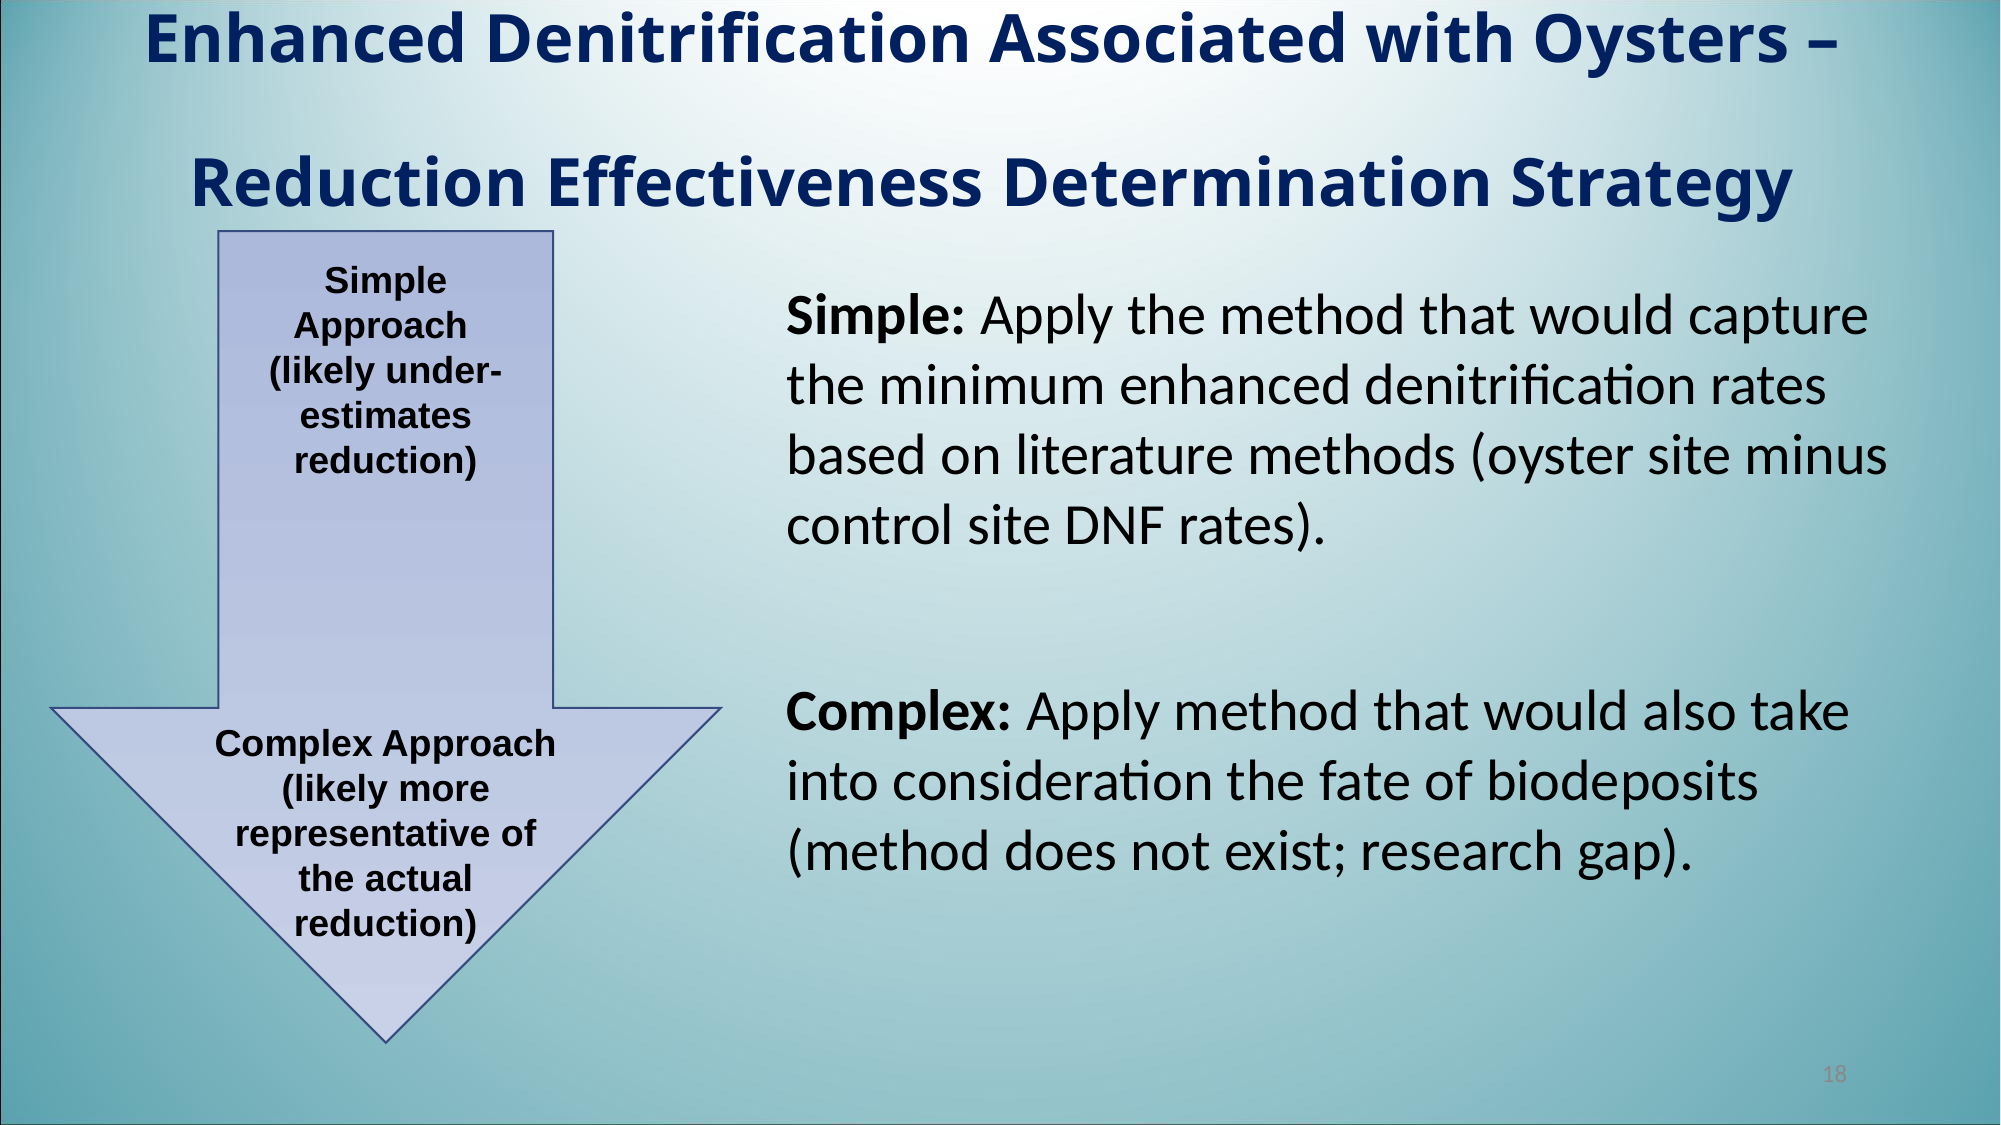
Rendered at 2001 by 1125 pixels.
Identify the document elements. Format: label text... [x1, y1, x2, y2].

picture [0, 0, 2001, 1125]
text_box Simple: Apply the method that would capture the minimum enhanced denitrification rates based on literature methods (oyster site minus control site DNF rates). [771, 268, 1918, 674]
text_box [293, 952, 479, 1045]
title Enhanced Denitrification Associated with Oysters – Reduction Effectiveness Determination Strategy [124, 43, 1861, 184]
slide_number 18 [1412, 1042, 1863, 1103]
text_box Simple Approach (likely under-estimates reduction) [247, 248, 525, 489]
text_box Complex Approach (likely more representative of the actual reduction) [195, 712, 576, 952]
text_box Complex: Apply method that would also take into consideration the fate of biodeposits (method does not exist; research gap). [771, 665, 1877, 890]
text_box [48, 230, 724, 855]
